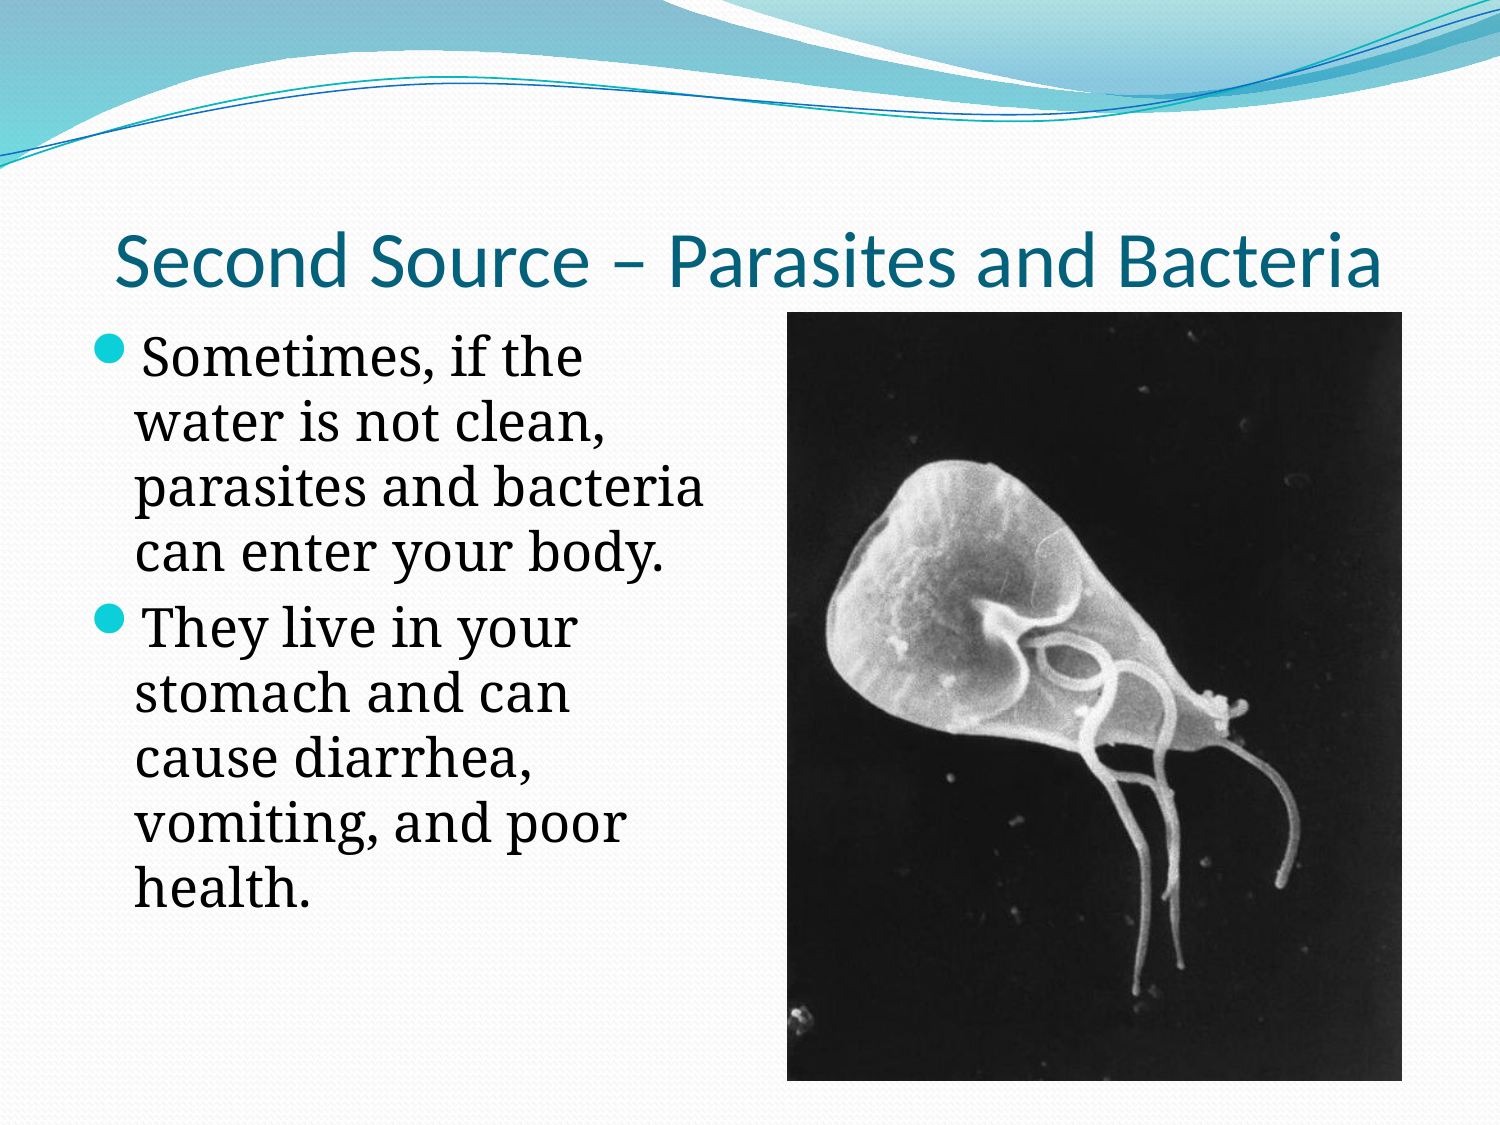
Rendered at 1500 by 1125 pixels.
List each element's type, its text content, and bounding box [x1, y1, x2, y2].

title Second Source – Parasites and Bacteria [74, 115, 1426, 304]
picture [787, 312, 1402, 1081]
list Sometimes, if the water is not clean, parasites and bacteria can enter your body. They live in your stomach and can cause diarrhea, vomiting, and poor health. [74, 314, 738, 1043]
